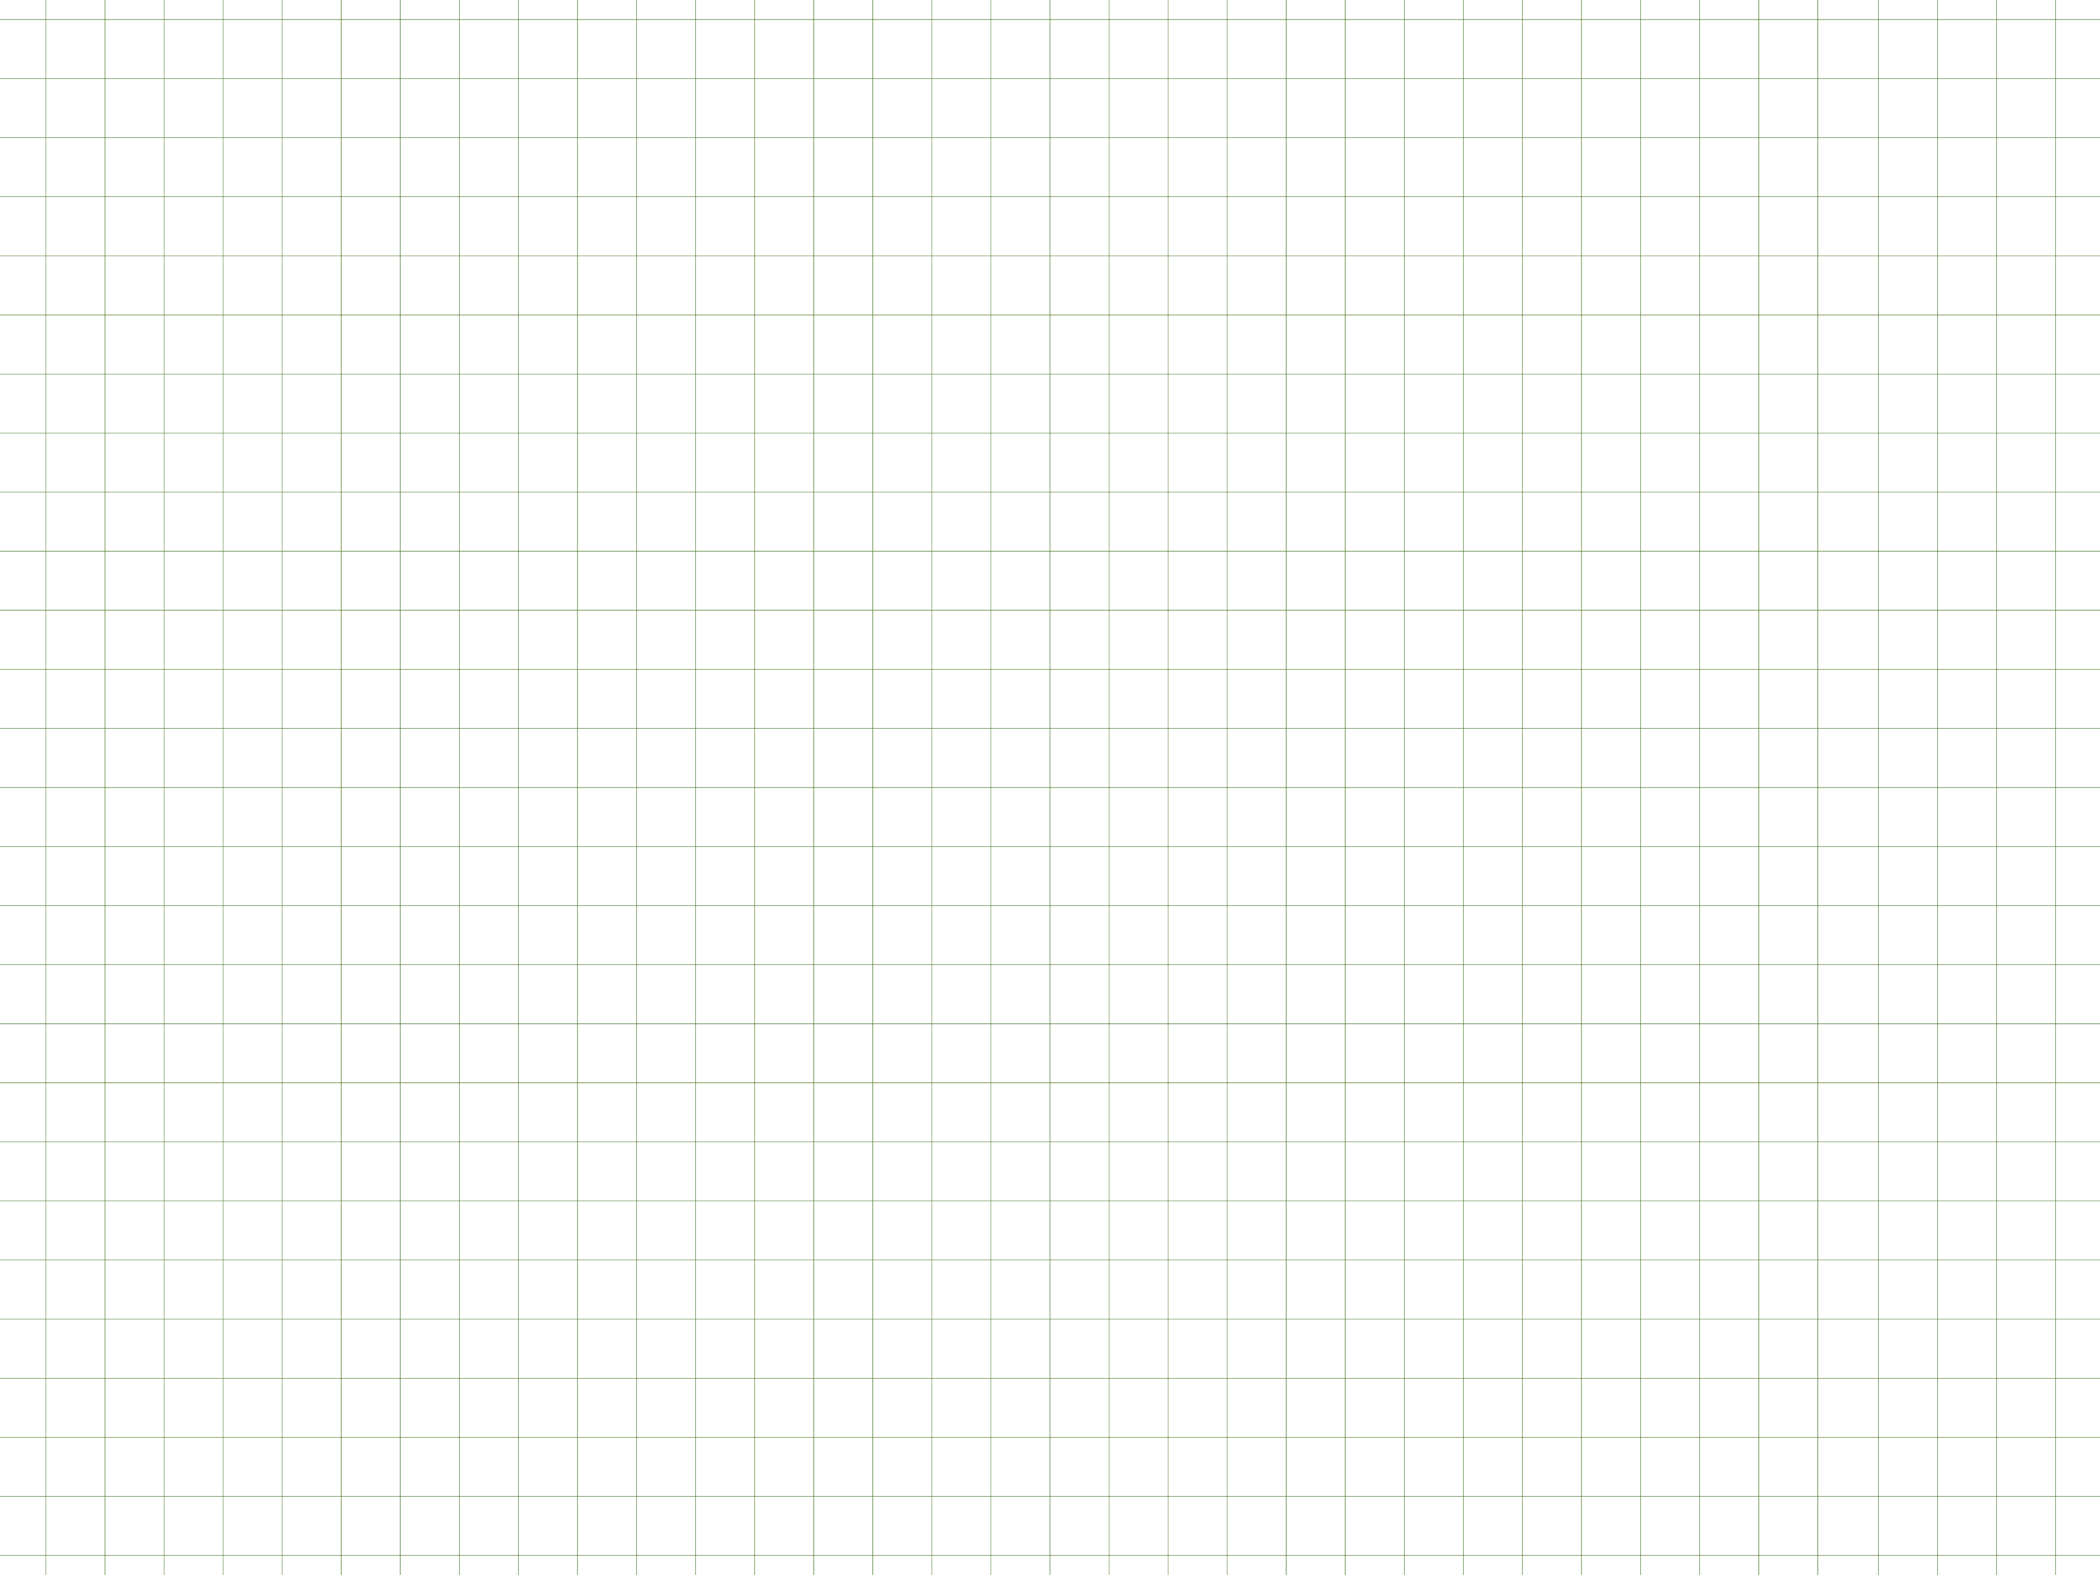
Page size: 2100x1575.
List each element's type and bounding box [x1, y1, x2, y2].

text_box [0, 0, 2100, 1575]
